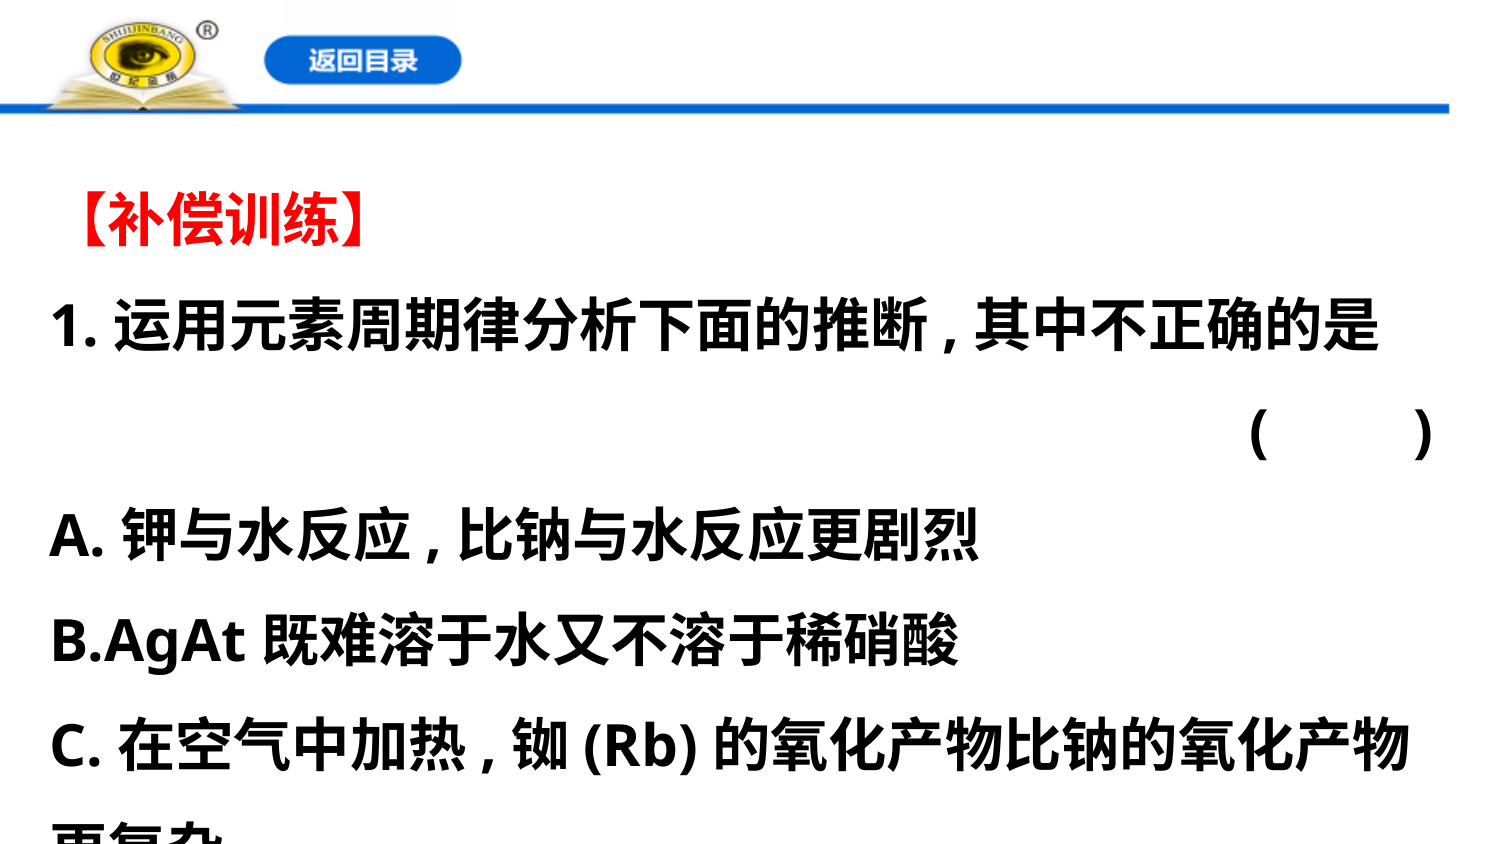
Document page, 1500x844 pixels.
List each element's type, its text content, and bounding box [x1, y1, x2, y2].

picture [0, 0, 1500, 844]
text_box 【补偿训练】 1.运用元素周期律分析下面的推断,其中不正确的是 ( ) A.钾与水反应,比钠与水反应更剧烈 B.AgAt既难溶于水又不溶于稀硝酸 C.在空气中加热,铷(Rb)的氧化产物比钠的氧化产物更复杂 [34, 140, 1460, 844]
